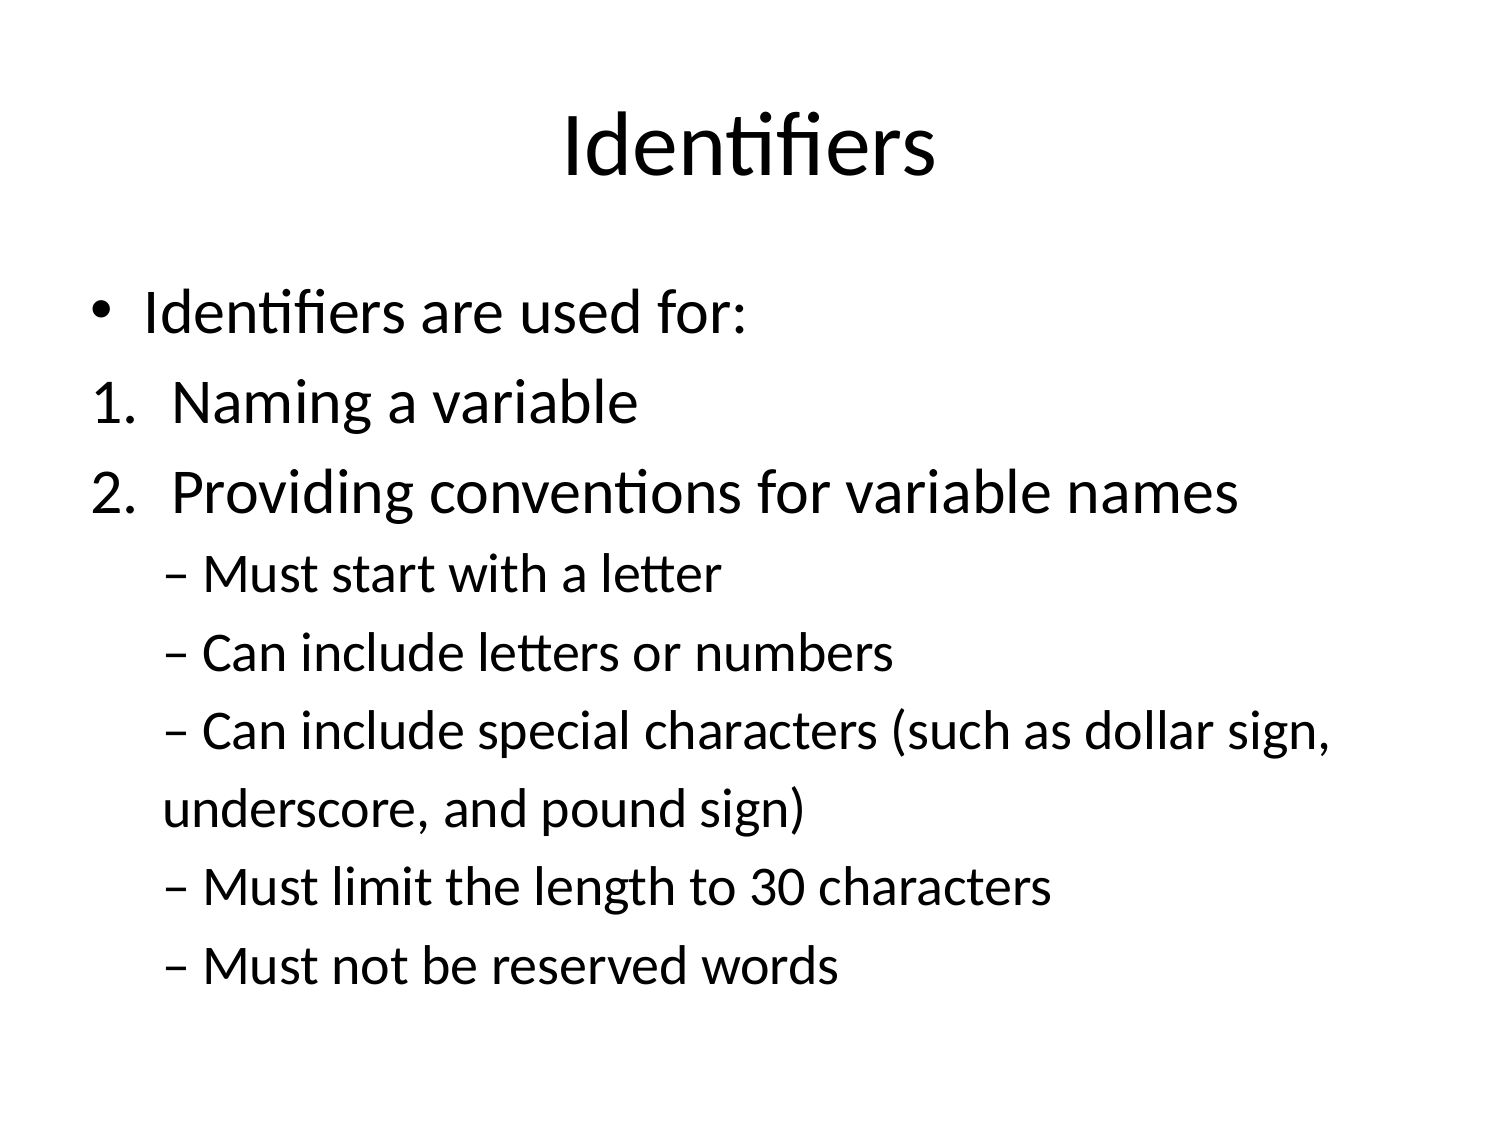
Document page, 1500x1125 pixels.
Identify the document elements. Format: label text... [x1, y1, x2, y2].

list Identifiers are used for: Naming a variable Providing conventions for variable names – Must start with a letter – Can include letters or numbers – Can include special characters (such as dollar sign, underscore, and pound sign) – Must limit the length to 30 characters – Must not be reserved words [75, 262, 1425, 1005]
title Identifiers [75, 45, 1425, 233]
